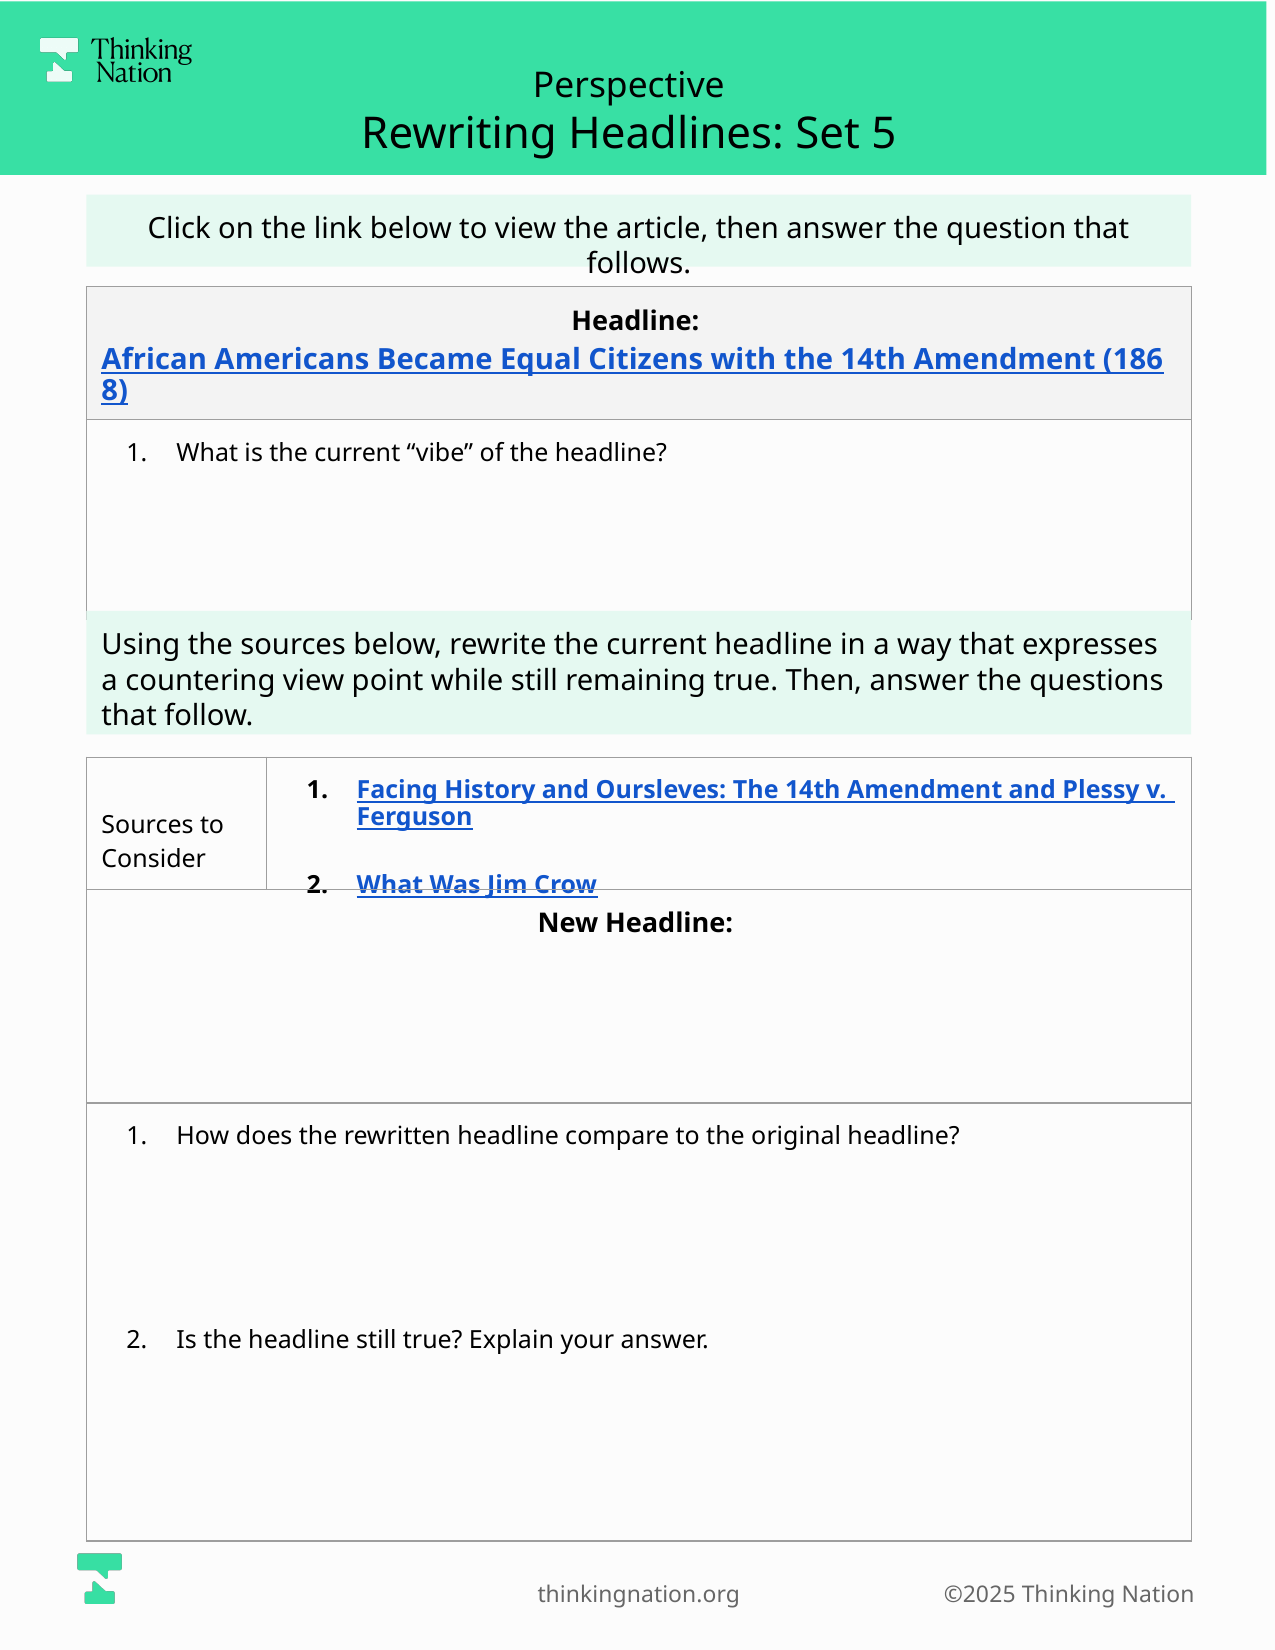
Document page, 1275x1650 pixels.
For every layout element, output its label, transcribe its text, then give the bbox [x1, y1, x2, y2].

table_cell How does the rewritten headline compare to the original headline? Is the headline still true? Explain your answer. [87, 1104, 1191, 1540]
table_cell What is the current “vibe” of the headline? [87, 420, 1191, 610]
table_header Facing History and Oursleves: The 14th Amendment and Plessy v. Ferguson What Was Jim Crow [267, 758, 1191, 889]
table_header Sources to Consider [87, 758, 266, 889]
text_box Perspective Rewriting Headlines: Set 5 [0, 1, 1267, 175]
table_cell New Headline: [87, 890, 1191, 1102]
table_header Headline: African Americans Became Equal Citizens with the 14th Amendment (1868) [87, 287, 1191, 419]
text_box thinkingnation.org [488, 1563, 790, 1614]
text_box ©2025 Thinking Nation [909, 1563, 1211, 1614]
text_box Using the sources below, rewrite the current headline in a way that expresses a countering view point while still remaining true. Then, answer the questions that follow. [86, 610, 1192, 735]
picture [22, 23, 197, 96]
picture [63, 1542, 135, 1615]
text_box Click on the link below to view the article, then answer the question that follows. [86, 194, 1192, 267]
